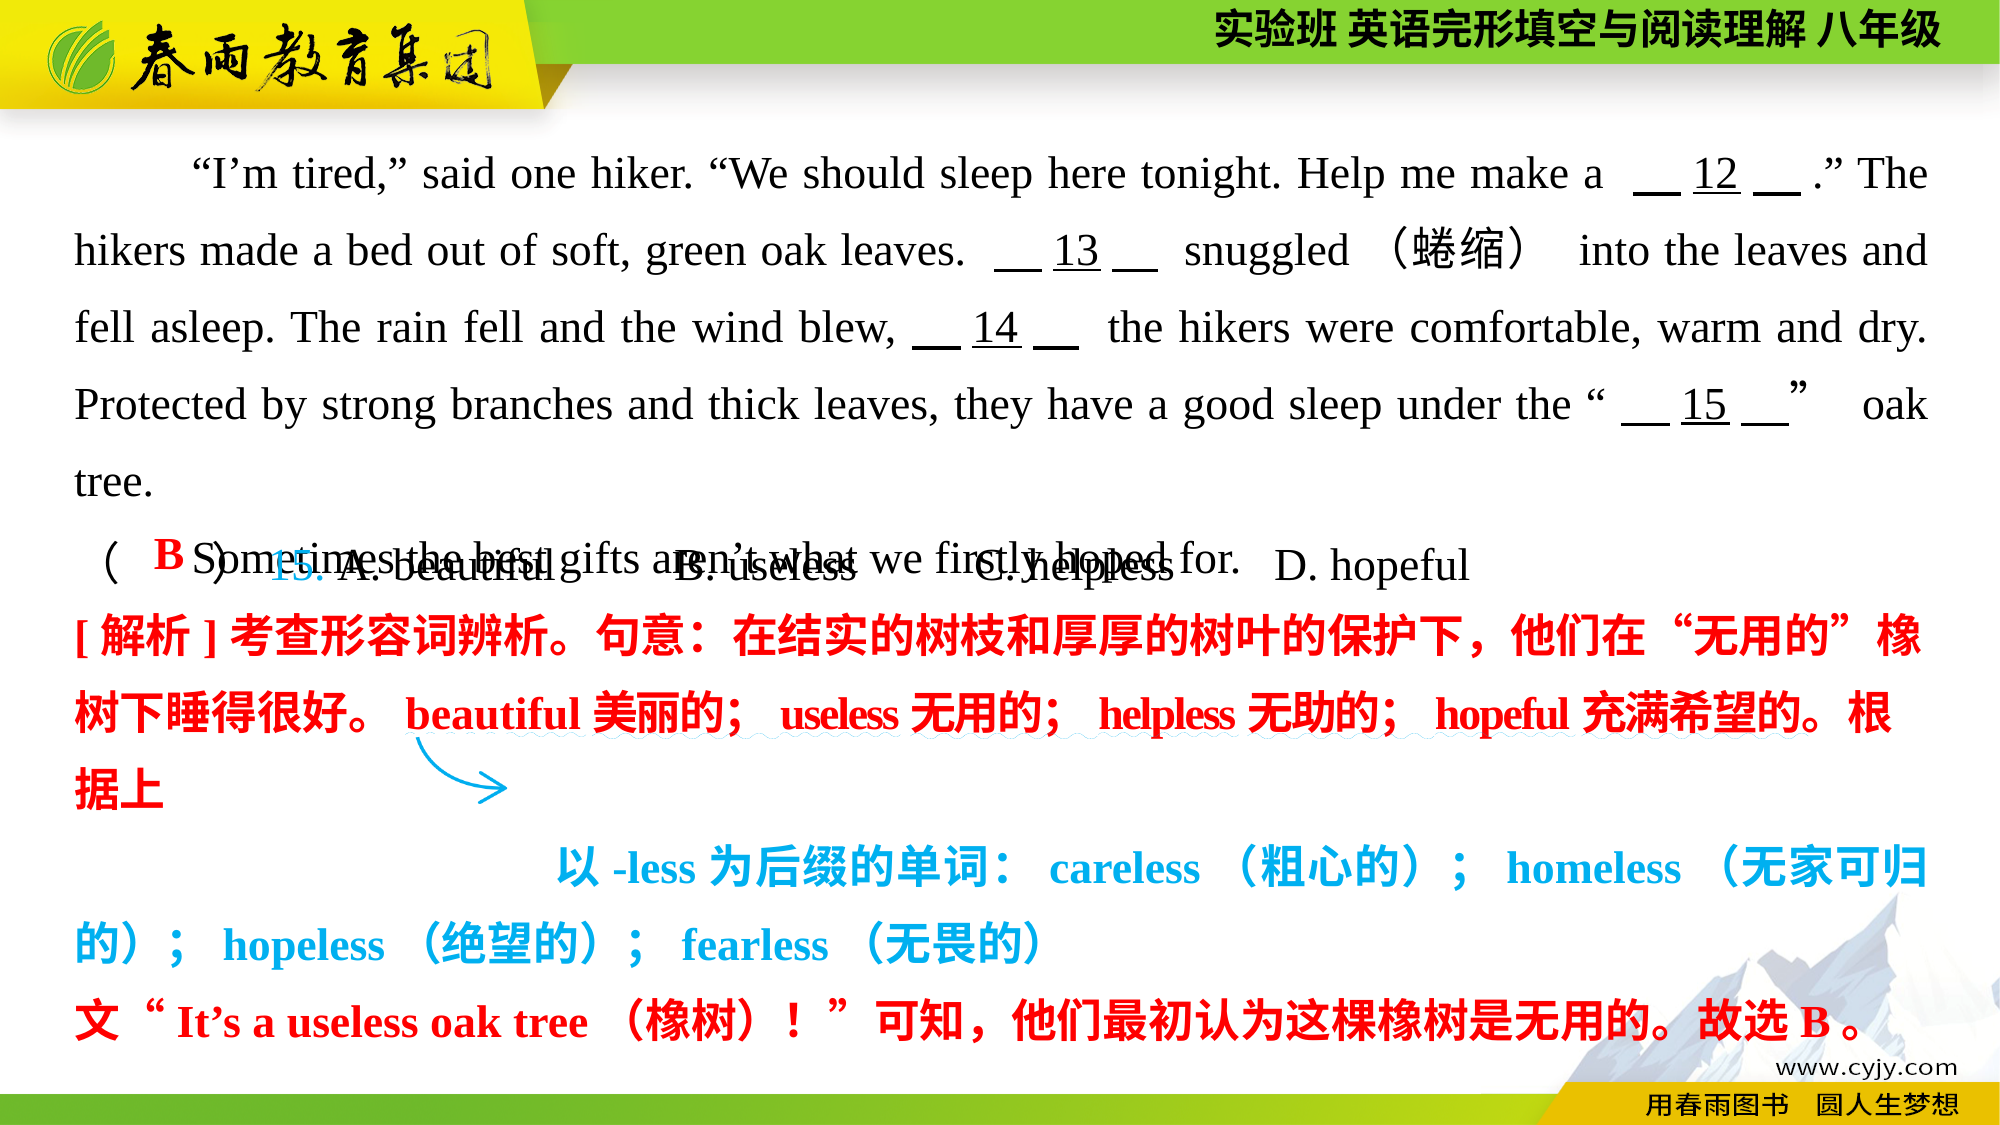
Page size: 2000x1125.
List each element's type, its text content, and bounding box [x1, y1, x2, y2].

text_box B [138, 516, 200, 577]
text_box （ ）15. A. beautiful B. useless C. helpless D. hopeful [59, 499, 1944, 577]
picture [0, 0, 2000, 1125]
text_box [解析]考查形容词辨析。句意：在结实的树枝和厚厚的树叶的保护下，他们在“无用的”橡树下睡得很好。beautiful美丽的；useless无用的；helpless无助的；hopeful充满希望的。根据上 以-less为后缀的单词：careless（粗心的）；homeless（无家可归的）；hopeless（绝望的）；fearless（无畏的） 文“It’s a useless oak tree（橡树）！”可知，他们最初认为这棵橡树是无用的。故选B。 [59, 577, 1944, 1054]
list “I’m tired,” said one hiker. “We should sleep here tonight. Help me make a 12 .” The hikers made a bed out of soft, green oak leaves. 13 snuggled（蜷缩） into the leaves and fell asleep. The rain fell and the wind blew, 14 the hikers were comfortable, warm and dry. Protected by strong branches and thick leaves, they have a good sleep under the “ 15 ” oak tree. Sometimes the best gifts aren’t what we firstly hoped for. [59, 113, 1944, 499]
